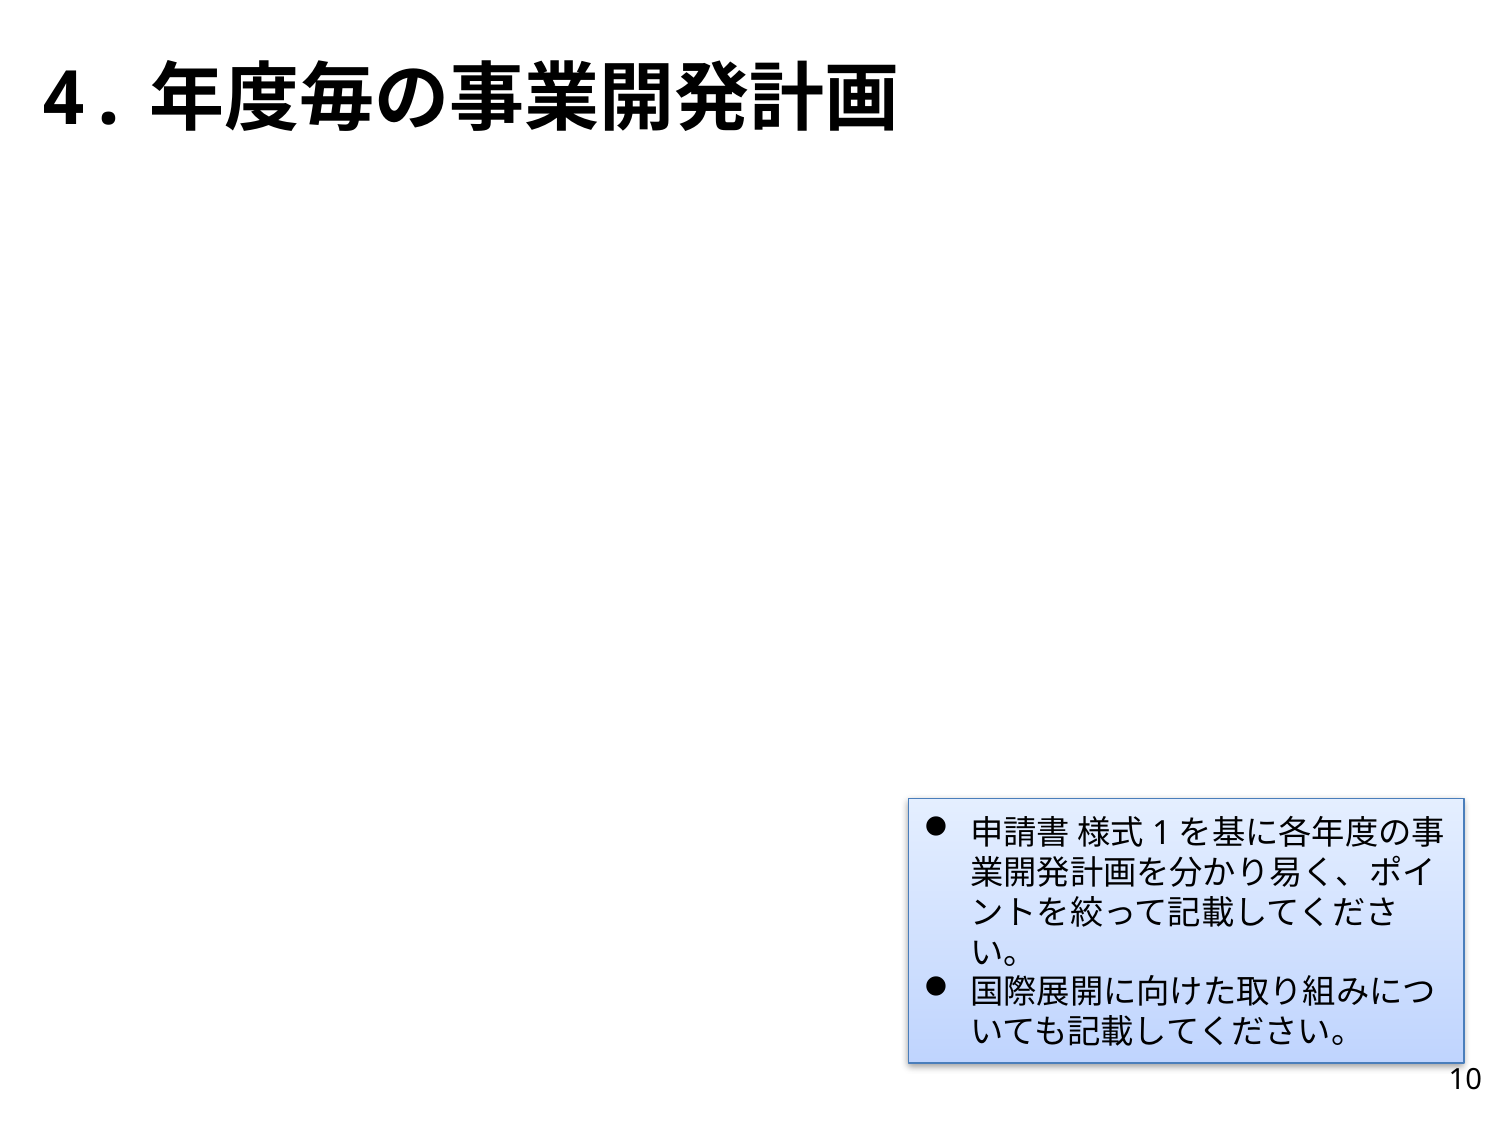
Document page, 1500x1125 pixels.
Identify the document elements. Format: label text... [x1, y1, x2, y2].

text_box 申請書 様式1を基に各年度の事業開発計画を分かり易く、ポイントを絞って記載してください。 国際展開に向けた取り組みについても記載してください。 [908, 798, 1465, 1064]
title 4.年度毎の事業開発計画 [35, 11, 1465, 178]
slide_number 10 [1346, 1051, 1489, 1111]
